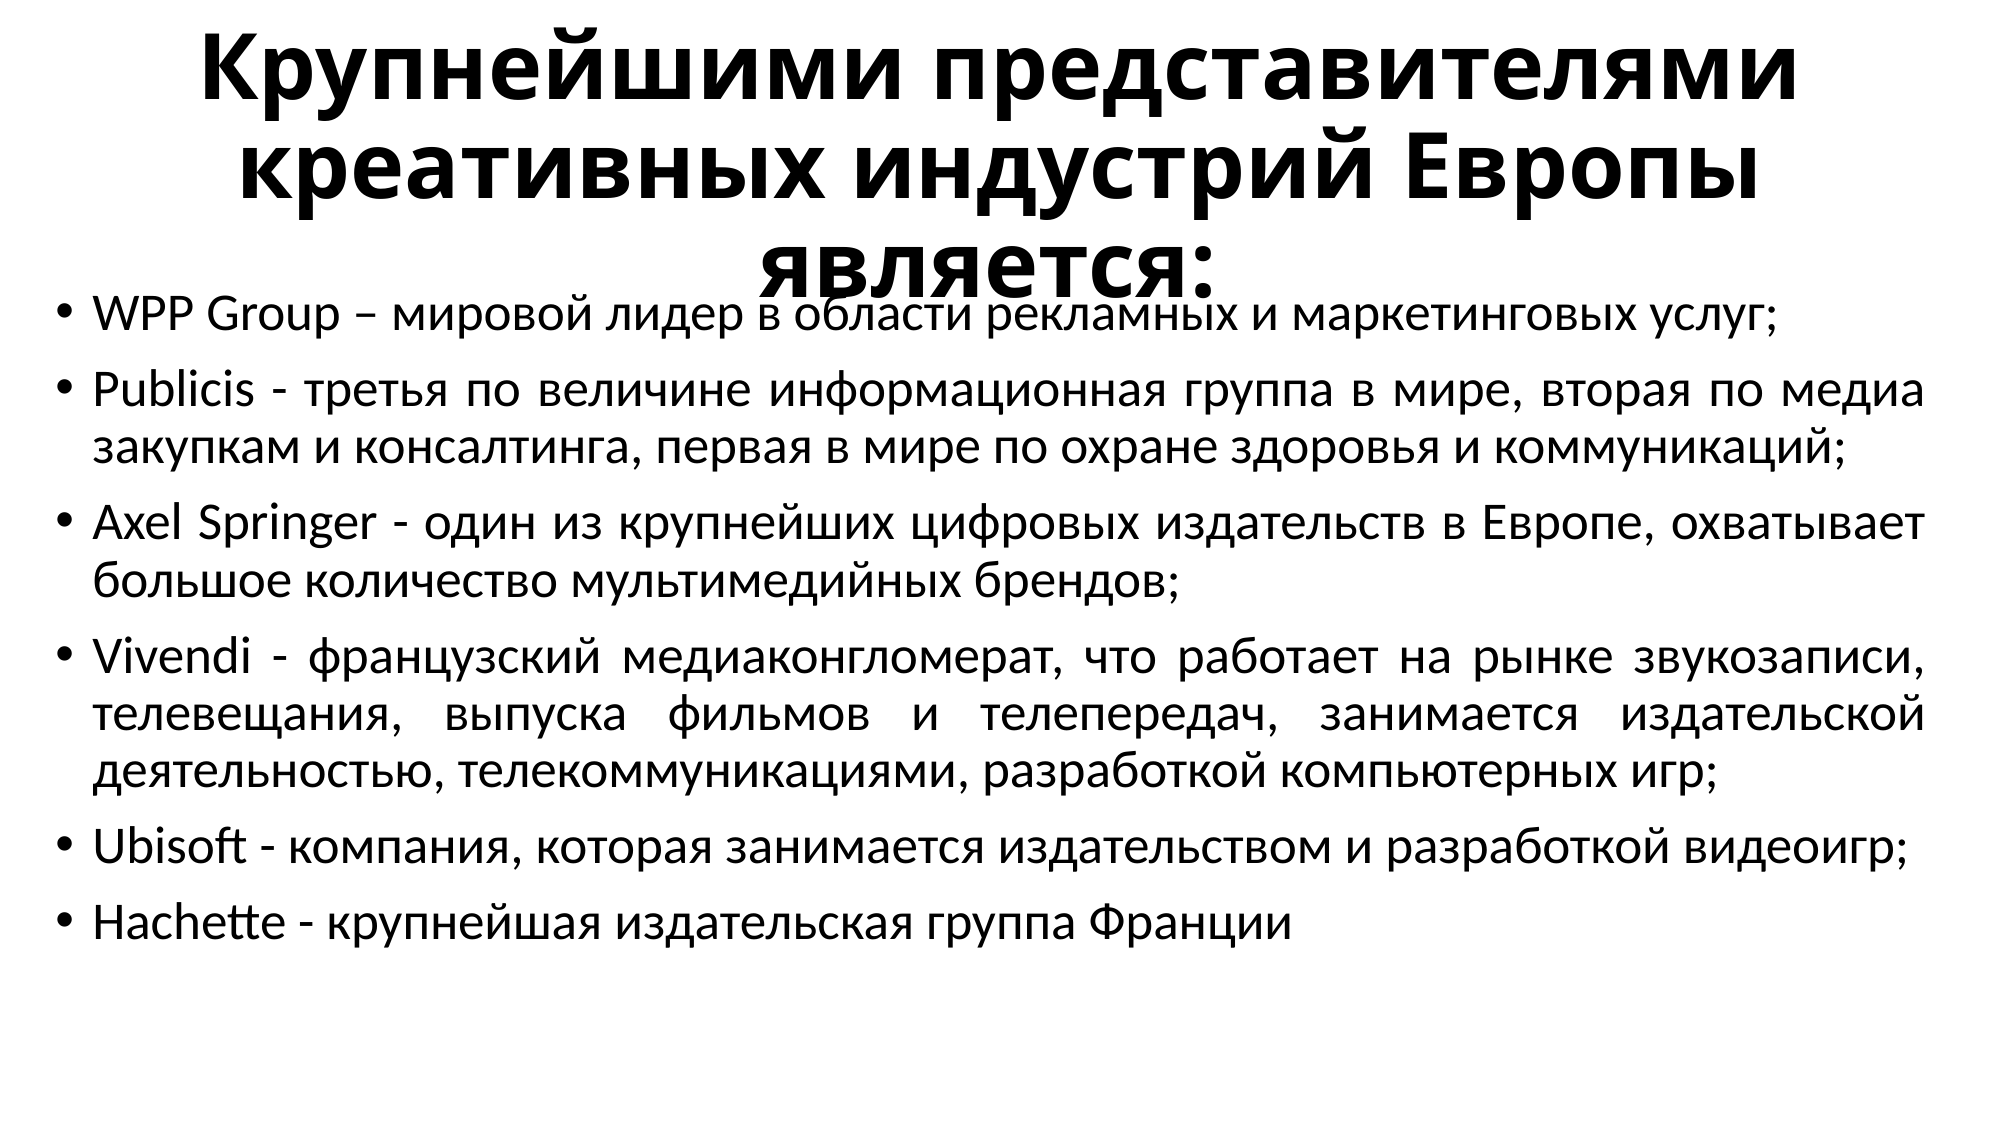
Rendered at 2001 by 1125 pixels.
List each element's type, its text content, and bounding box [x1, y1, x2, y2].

list WPP Group – мировой лидер в области рекламных и маркетинговых услуг; Publicis - третья по величине информационная группа в мире, вторая по медиа закупкам и консалтинга, первая в мире по охране здоровья и коммуникаций; Axel Springer - один из крупнейших цифровых издательств в Европе, охватывает большое количество мультимедийных брендов; Vivendi - французский медиаконгломерат, что работает на рынке звукозаписи, телевещания, выпуска фильмов и телепередач, занимается издательской деятельностью, телекоммуникациями, разработкой компьютерных игр; Ubisoft - компания, которая занимается издательством и разработкой видеоигр; Hachette - крупнейшая издательская группа Франции [40, 277, 1942, 1125]
title Крупнейшими представителями креативных индустрий Европы является: [137, 59, 1863, 277]
